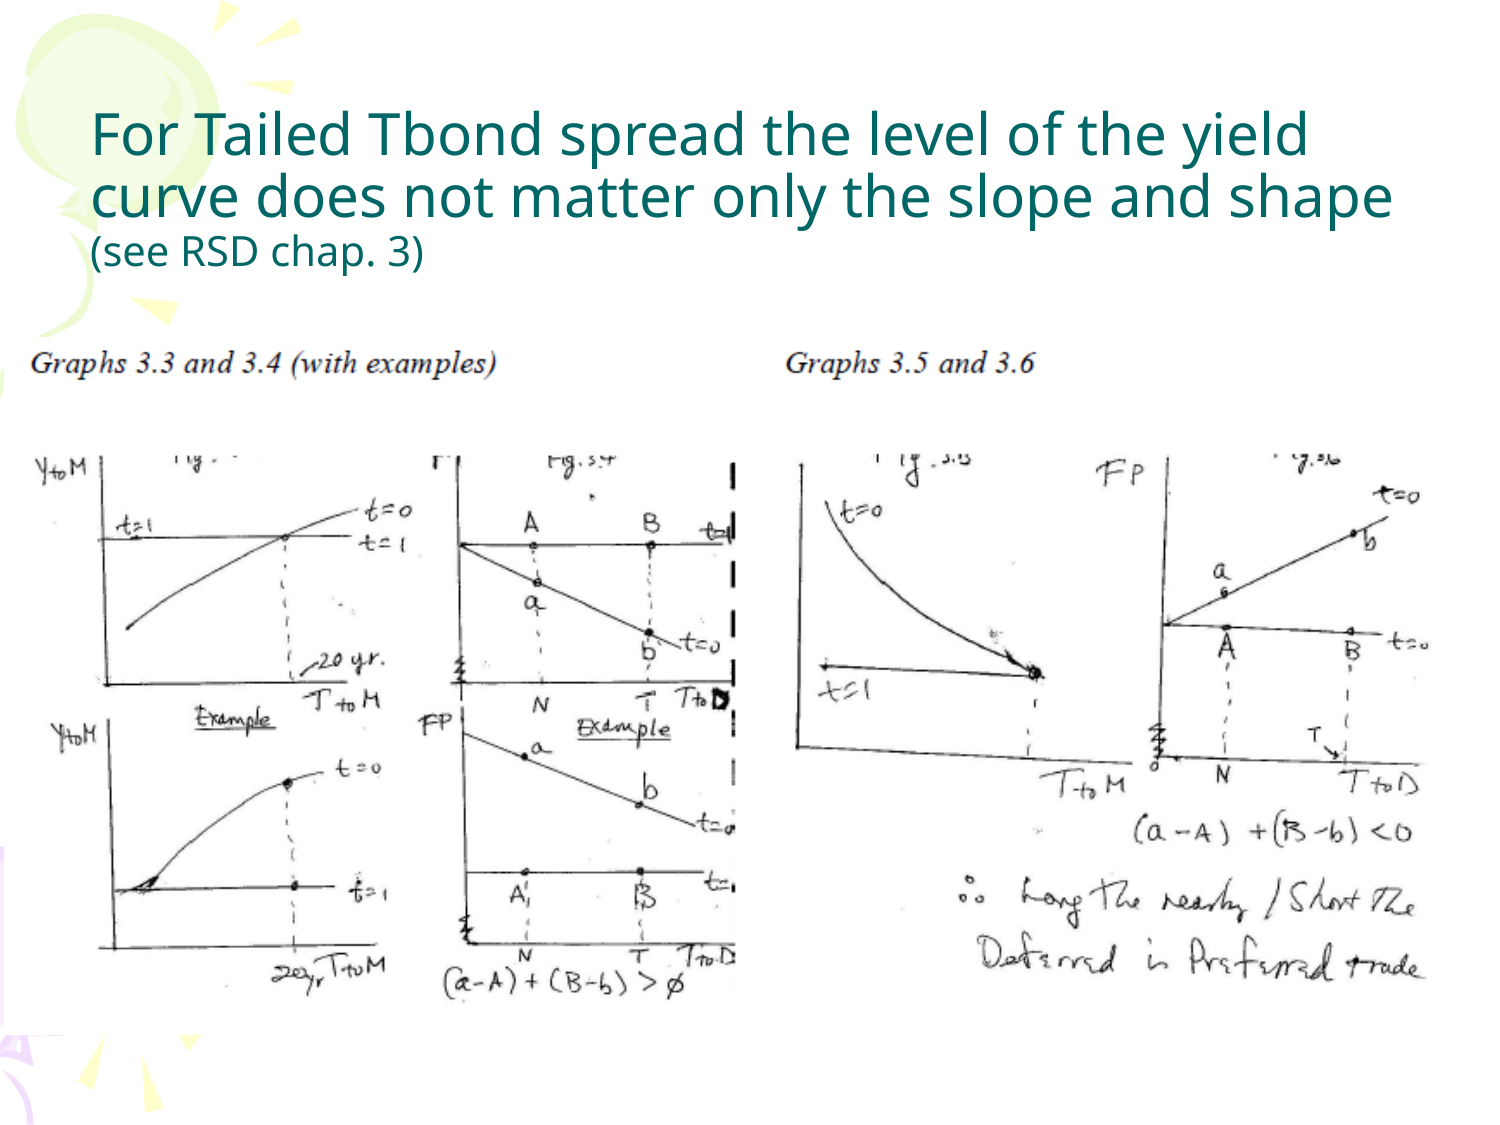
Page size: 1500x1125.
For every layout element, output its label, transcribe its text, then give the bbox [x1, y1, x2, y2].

picture [3, 337, 1500, 1035]
title For Tailed Tbond spread the level of the yield curve does not matter only the slope and shape (see RSD chap. 3) [75, 162, 1428, 284]
